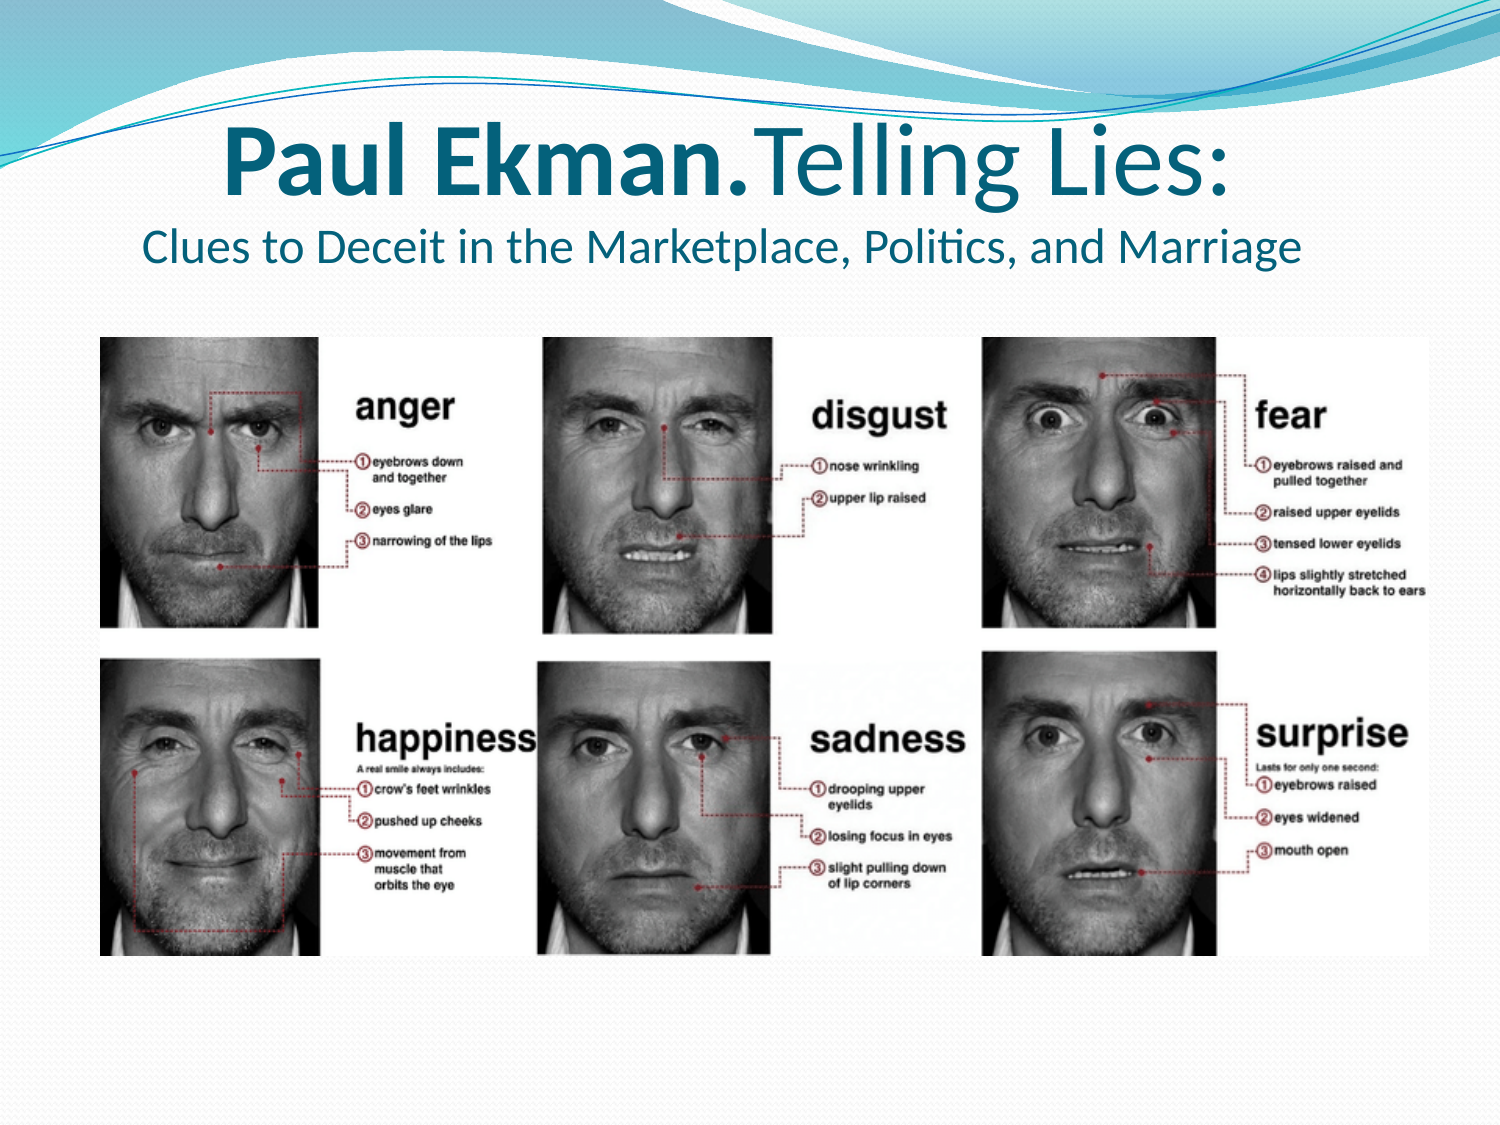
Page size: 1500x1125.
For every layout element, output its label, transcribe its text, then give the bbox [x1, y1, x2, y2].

picture [99, 337, 1429, 956]
title Paul Ekman.Telling Lies: Clues to Deceit in the Marketplace, Politics, and Marriage [64, 89, 1416, 278]
